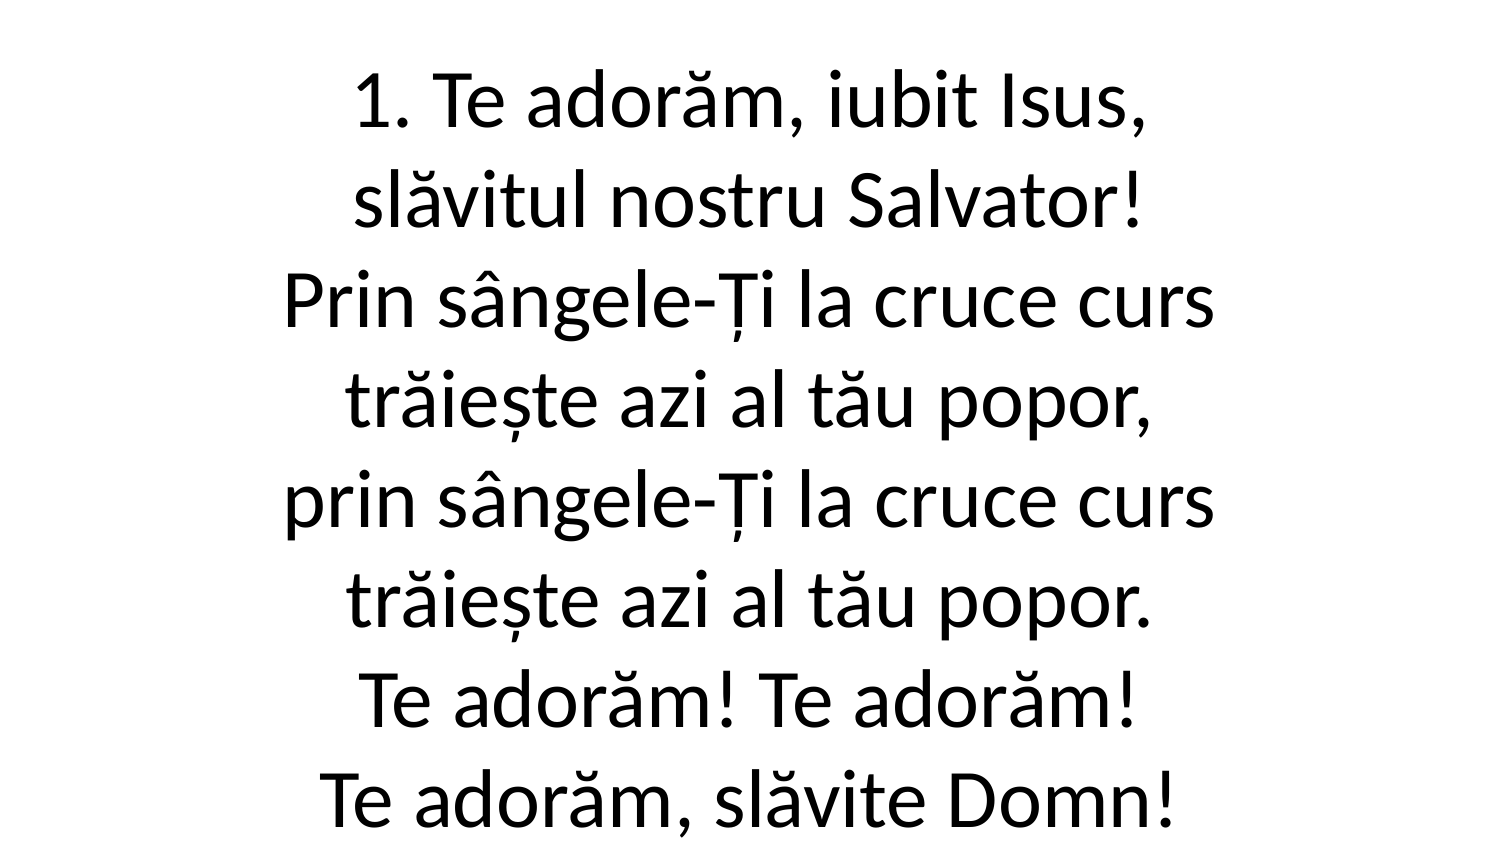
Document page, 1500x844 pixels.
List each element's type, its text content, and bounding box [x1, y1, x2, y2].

text_box 1. Te adorăm, iubit Isus, slăvitul nostru Salvator! Prin sângele-Ți la cruce curs trăiește azi al tău popor, prin sângele-Ți la cruce curs trăiește azi al tău popor. Te adorăm! Te adorăm! Te adorăm, slăvite Domn! [267, 0, 1233, 844]
